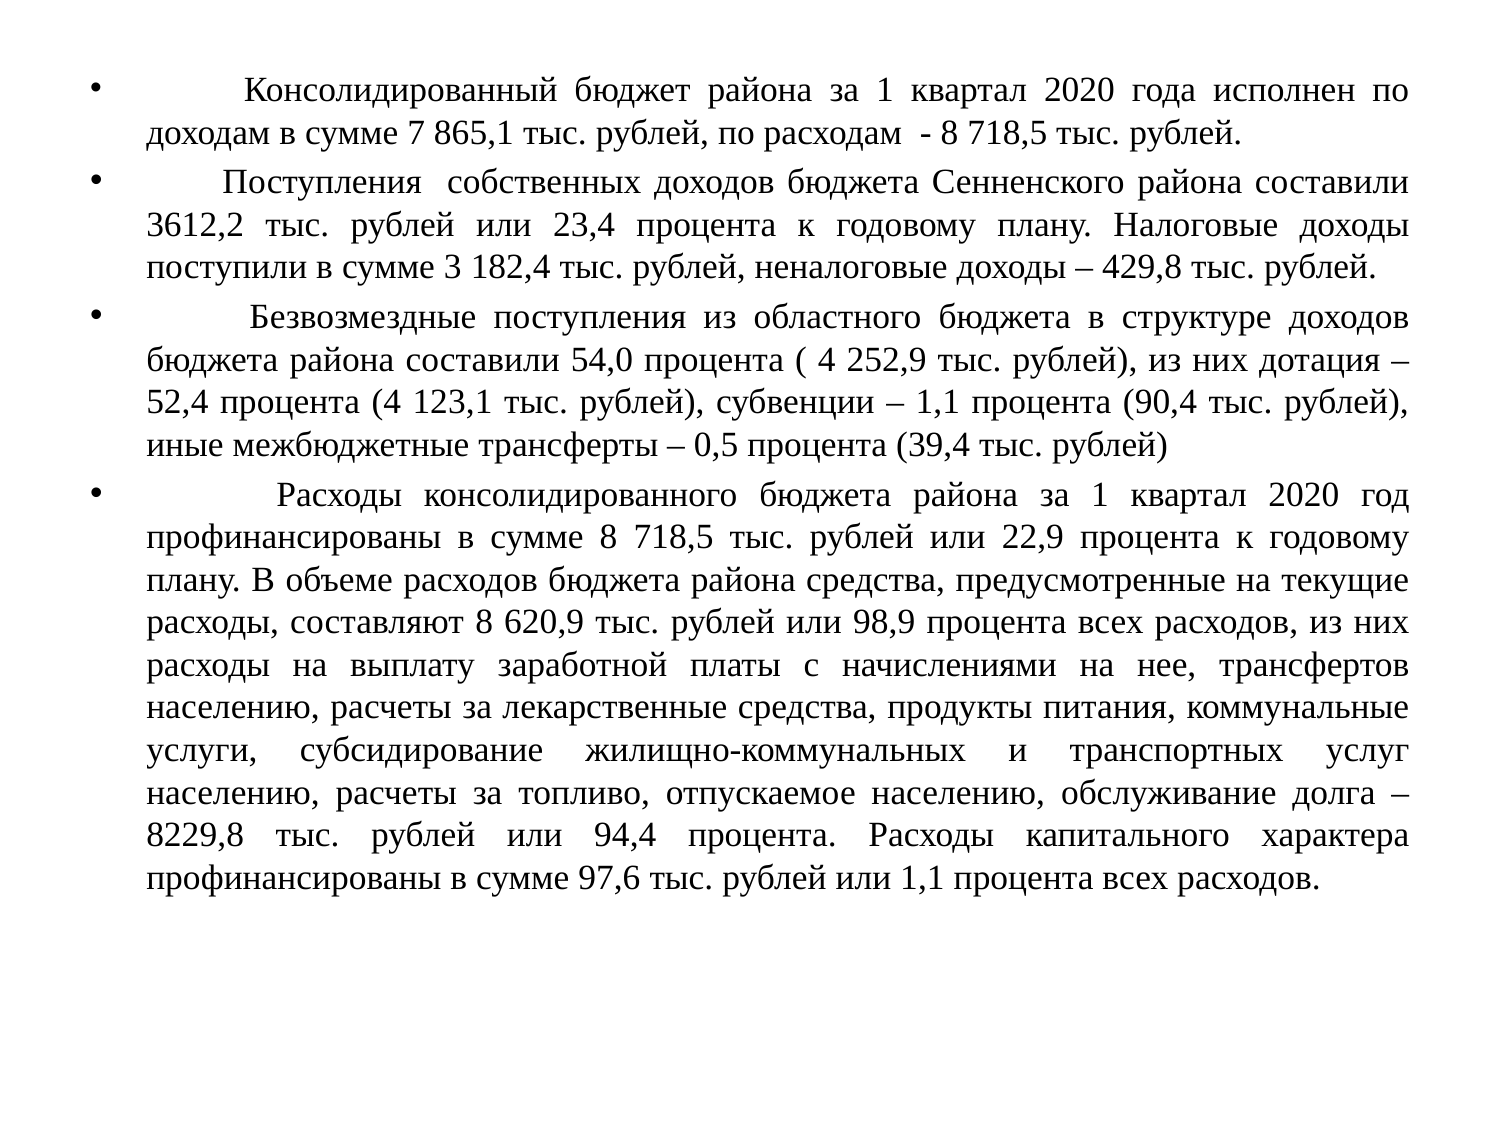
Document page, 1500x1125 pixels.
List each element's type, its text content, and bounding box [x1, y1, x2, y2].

list Консолидированный бюджет района за 1 квартал 2020 года исполнен по доходам в сумме 7 865,1 тыс. рублей, по расходам - 8 718,5 тыс. рублей. Поступления собственных доходов бюджета Сенненского района составили 3612,2 тыс. рублей или 23,4 процента к годовому плану. Налоговые доходы поступили в сумме 3 182,4 тыс. рублей, неналоговые доходы – 429,8 тыс. рублей. Безвозмездные поступления из областного бюджета в структуре доходов бюджета района составили 54,0 процента ( 4 252,9 тыс. рублей), из них дотация – 52,4 процента (4 123,1 тыс. рублей), субвенции – 1,1 процента (90,4 тыс. рублей), иные межбюджетные трансферты – 0,5 процента (39,4 тыс. рублей) Расходы консолидированного бюджета района за 1 квартал 2020 год профинансированы в сумме 8 718,5 тыс. рублей или 22,9 процента к годовому плану. В объеме расходов бюджета района средства, предусмотренные на текущие расходы, составляют 8 620,9 тыс. рублей или 98,9 процента всех расходов, из них расходы на выплату заработной платы с начислениями на нее, трансфертов населению, расчеты за лекарственные средства, продукты питания, коммунальные услуги, субсидирование жилищно-коммунальных и транспортных услуг населению, расчеты за топливо, отпускаемое населению, обслуживание долга – 8229,8 тыс. рублей или 94,4 процента. Расходы капитального характера профинансированы в сумме 97,6 тыс. рублей или 1,1 процента всех расходов. [75, 58, 1425, 986]
